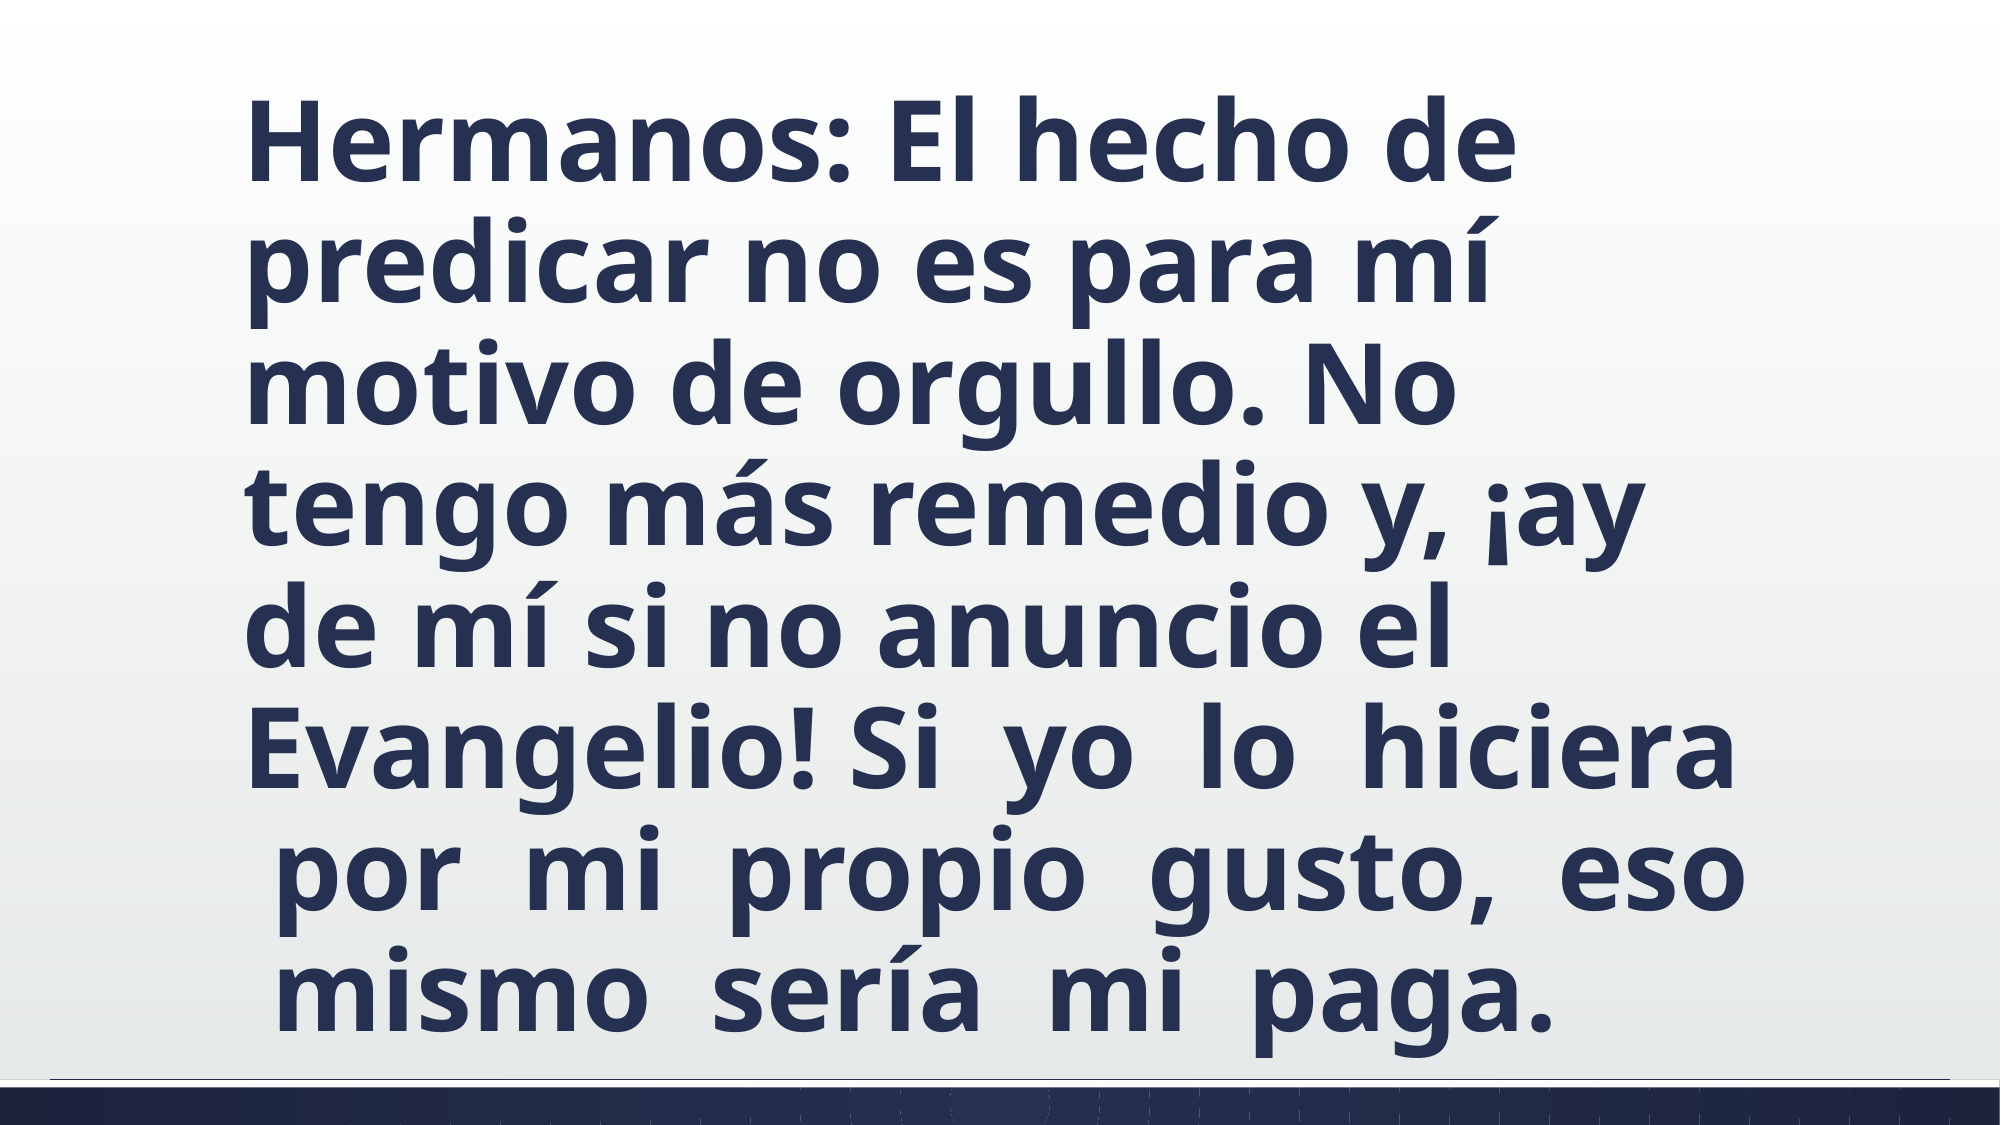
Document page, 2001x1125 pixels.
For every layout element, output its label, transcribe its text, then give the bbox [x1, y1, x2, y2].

list Hermanos: El hecho de predicar no es para mí motivo de orgullo. No tengo más remedio y, ¡ay de mí si no anuncio el Evangelio! Si yo lo hiciera por mi propio gusto, eso mismo sería mi paga. [219, 76, 1780, 990]
